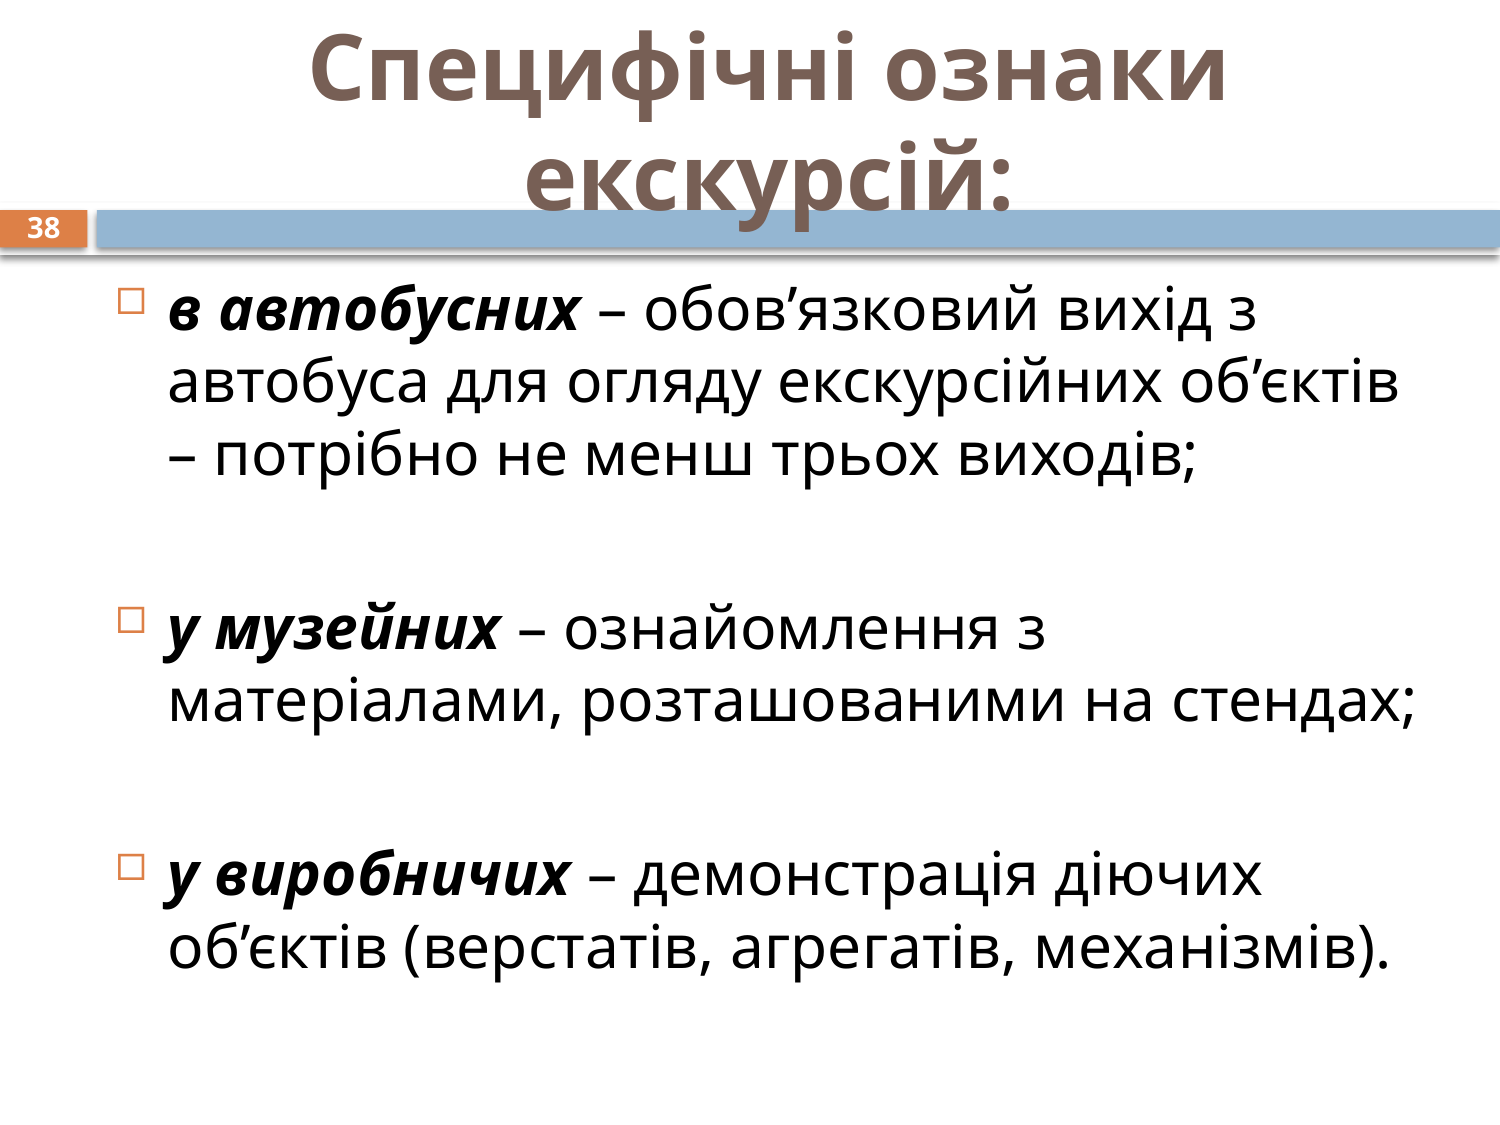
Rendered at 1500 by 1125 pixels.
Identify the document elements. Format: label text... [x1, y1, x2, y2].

title Специфічні ознаки екскурсій: [100, 37, 1438, 200]
list в автобусних – обов’язковий вихід з автобуса для огляду екскурсійних об’єктів – потрібно не менш трьох виходів; у музейних – ознайомлення з матеріалами, розташованими на стендах; у виробничих – демонстрація діючих об’єктів (верстатів, агрегатів, механізмів). [100, 262, 1438, 1000]
slide_number 38 [0, 208, 88, 249]
